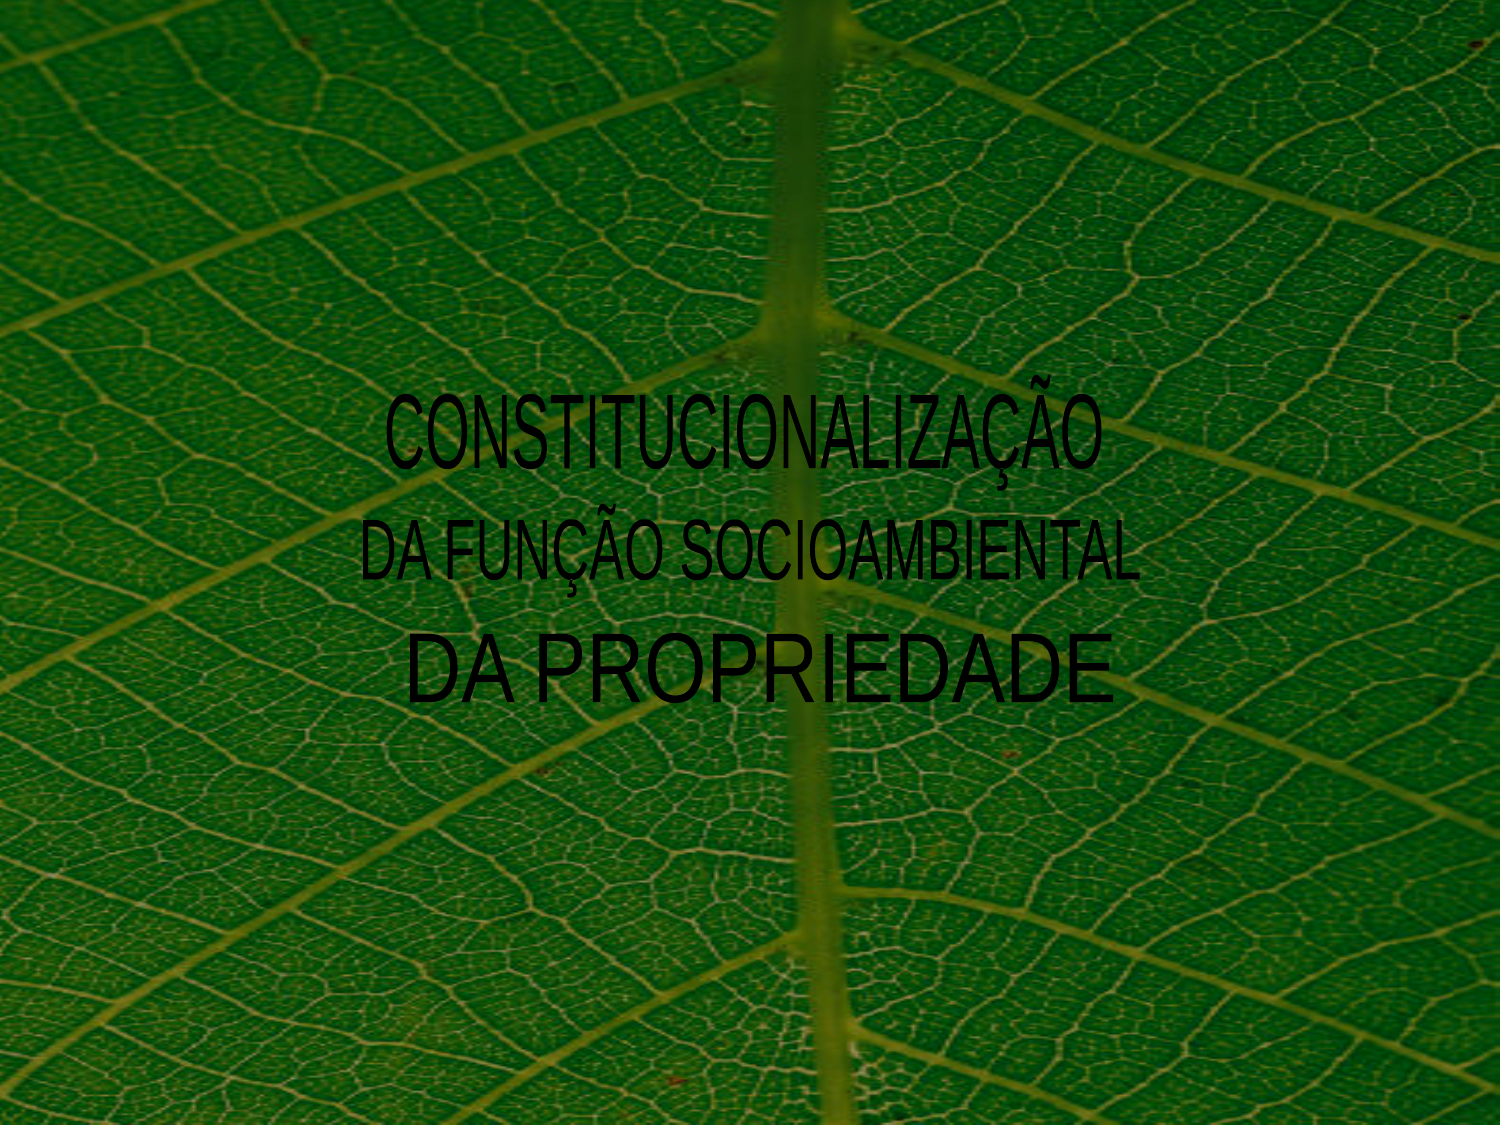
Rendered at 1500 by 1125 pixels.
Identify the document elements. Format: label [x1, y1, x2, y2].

list [0, 0, 1500, 1125]
